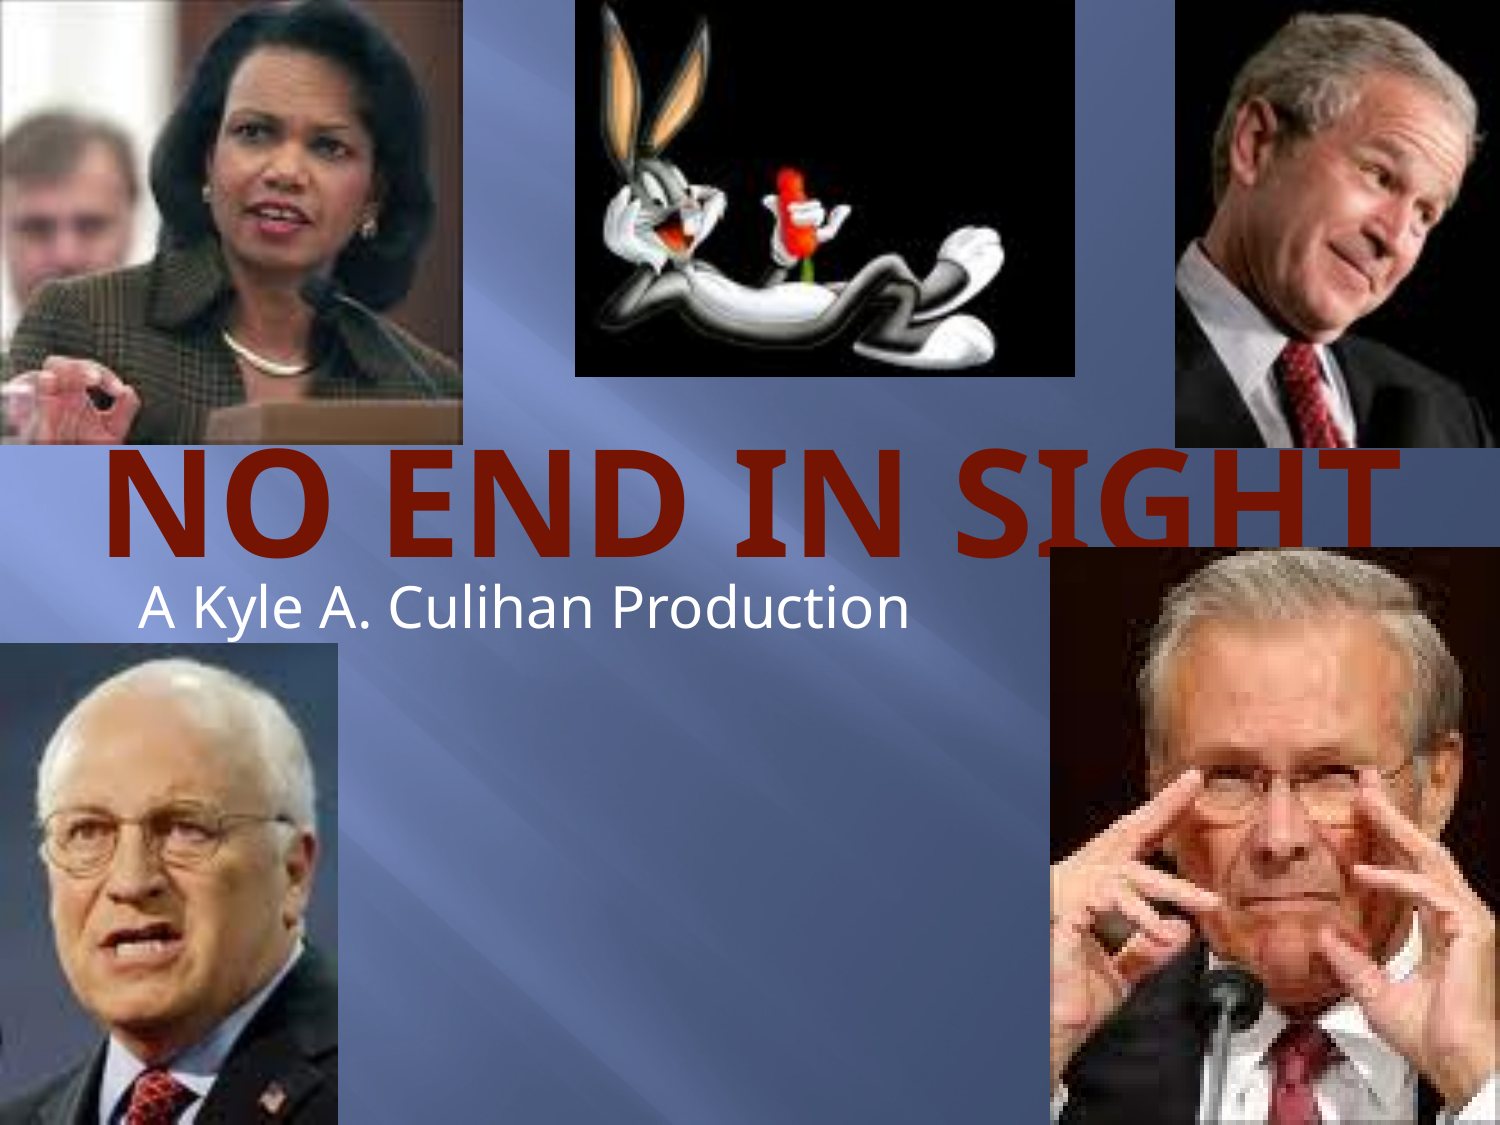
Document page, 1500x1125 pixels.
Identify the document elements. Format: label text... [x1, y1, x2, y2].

picture [1049, 547, 1500, 1125]
picture [0, 0, 463, 445]
picture [1174, 0, 1500, 448]
subtitle A Kyle A. Culihan Production [0, 562, 1049, 850]
picture [574, 0, 1076, 377]
picture [0, 643, 338, 1125]
title No End In Sight [75, 287, 1425, 562]
